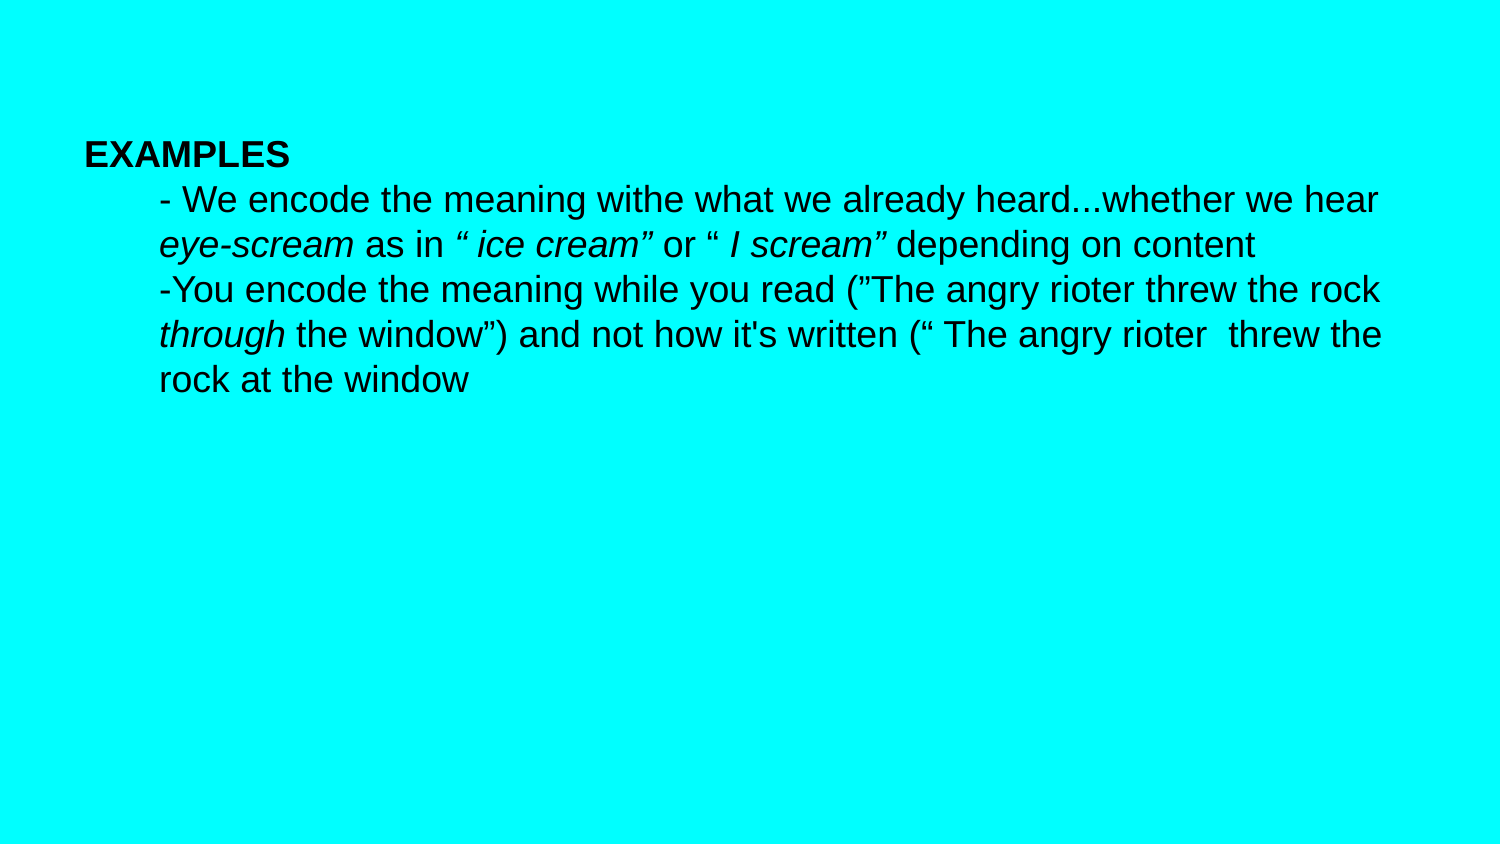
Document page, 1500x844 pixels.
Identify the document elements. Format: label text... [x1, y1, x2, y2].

list EXAMPLES - We encode the meaning withe what we already heard...whether we hear eye-scream as in “ ice cream” or “ I scream” depending on content -You encode the meaning while you read (”The angry rioter threw the rock through the window”) and not how it's written (“ The angry rioter threw the rock at the window [69, 115, 1420, 825]
